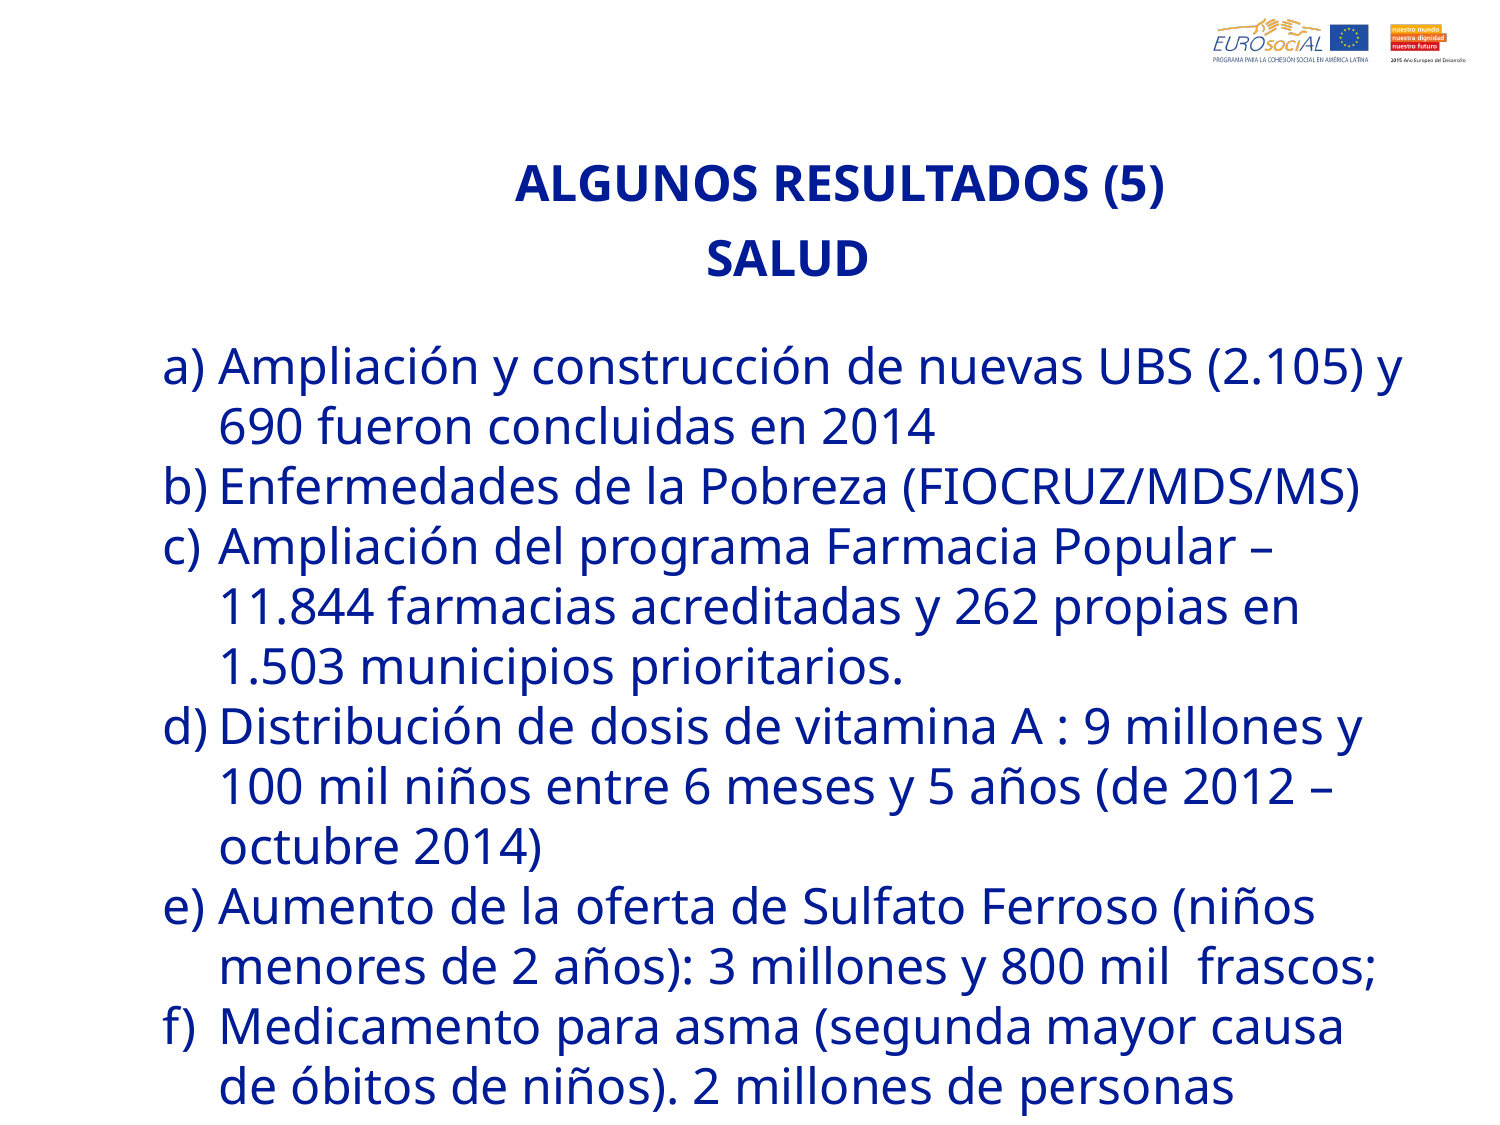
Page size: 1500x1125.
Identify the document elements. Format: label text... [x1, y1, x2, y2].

text_box ALGUNOS RESULTADOS (5) [416, 143, 1265, 219]
text_box Ampliación y construcción de nuevas UBS (2.105) y 690 fueron concluidas en 2014 Enfermedades de la Pobreza (FIOCRUZ/MDS/MS) Ampliación del programa Farmacia Popular – 11.844 farmacias acreditadas y 262 propias en 1.503 municipios prioritarios. Distribución de dosis de vitamina A : 9 millones y 100 mil niños entre 6 meses y 5 años (de 2012 – octubre 2014) Aumento de la oferta de Sulfato Ferroso (niños menores de 2 años): 3 millones y 800 mil frascos; Medicamento para asma (segunda mayor causa de óbitos de niños). 2 millones de personas [147, 327, 1430, 1125]
text_box SALUD [215, 219, 1362, 295]
picture [1206, 14, 1470, 69]
